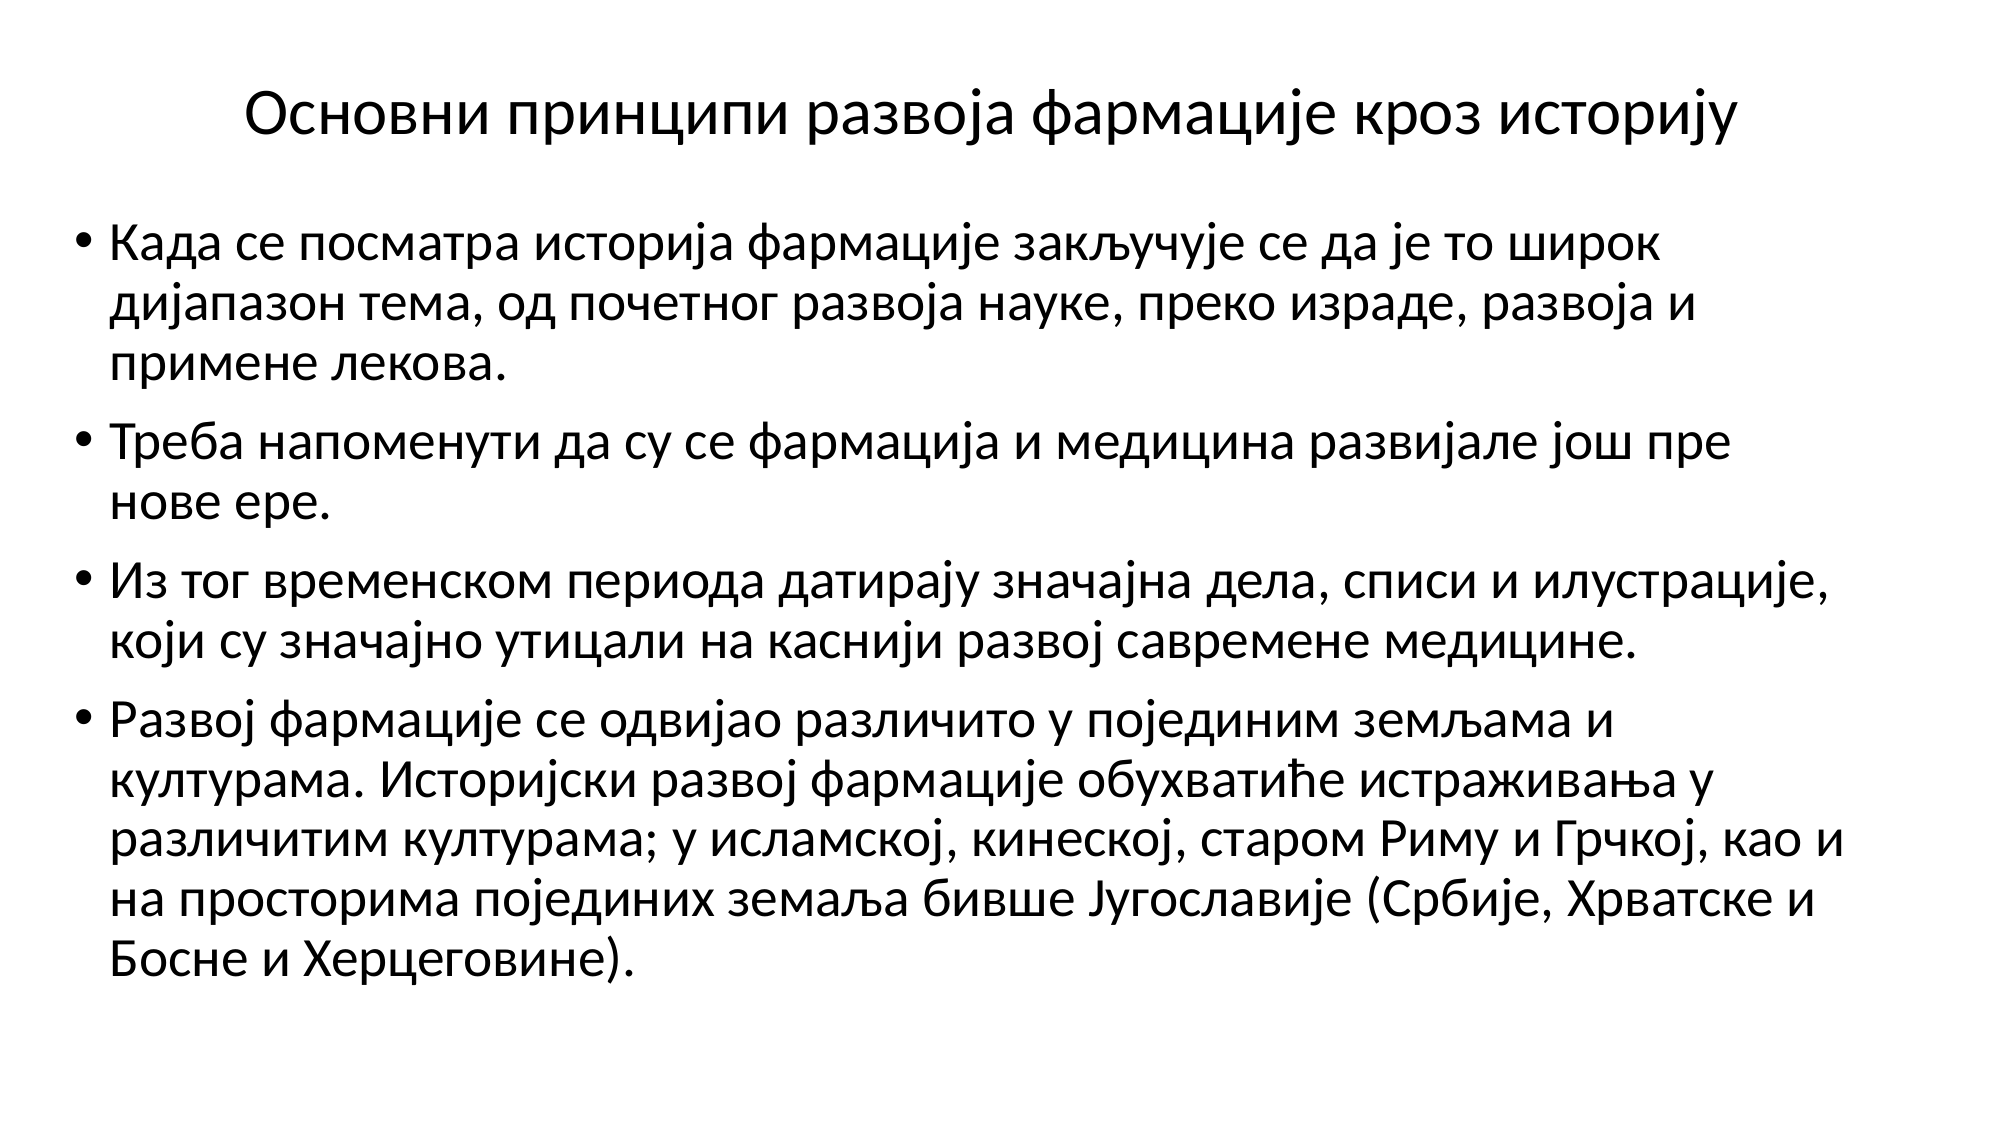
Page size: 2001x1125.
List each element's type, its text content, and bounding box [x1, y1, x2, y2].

list Када се посматра историја фармације закључује се да је то широк дијапазон тема, од почетног развоја науке, преко израде, развоја и примене лекова. Треба напоменути да су се фармација и медицина развијале још пре нове ере. Из тог временском периода датирају значајна дела, списи и илустрације, који су значајно утицали на каснији развој савремене медицине. Развој фармације се одвијао различито у појединим земљама и културама. Историјски развој фармације обухватиће истраживања у различитим културама; у исламској, кинеској, старом Риму и Грчкој, као и на просторима појединих земаља бивше Југославије (Србије, Хрватске и Босне и Херцеговине). [59, 205, 1863, 1014]
title Основни принципи развоја фармације кроз историју [130, 30, 1856, 197]
